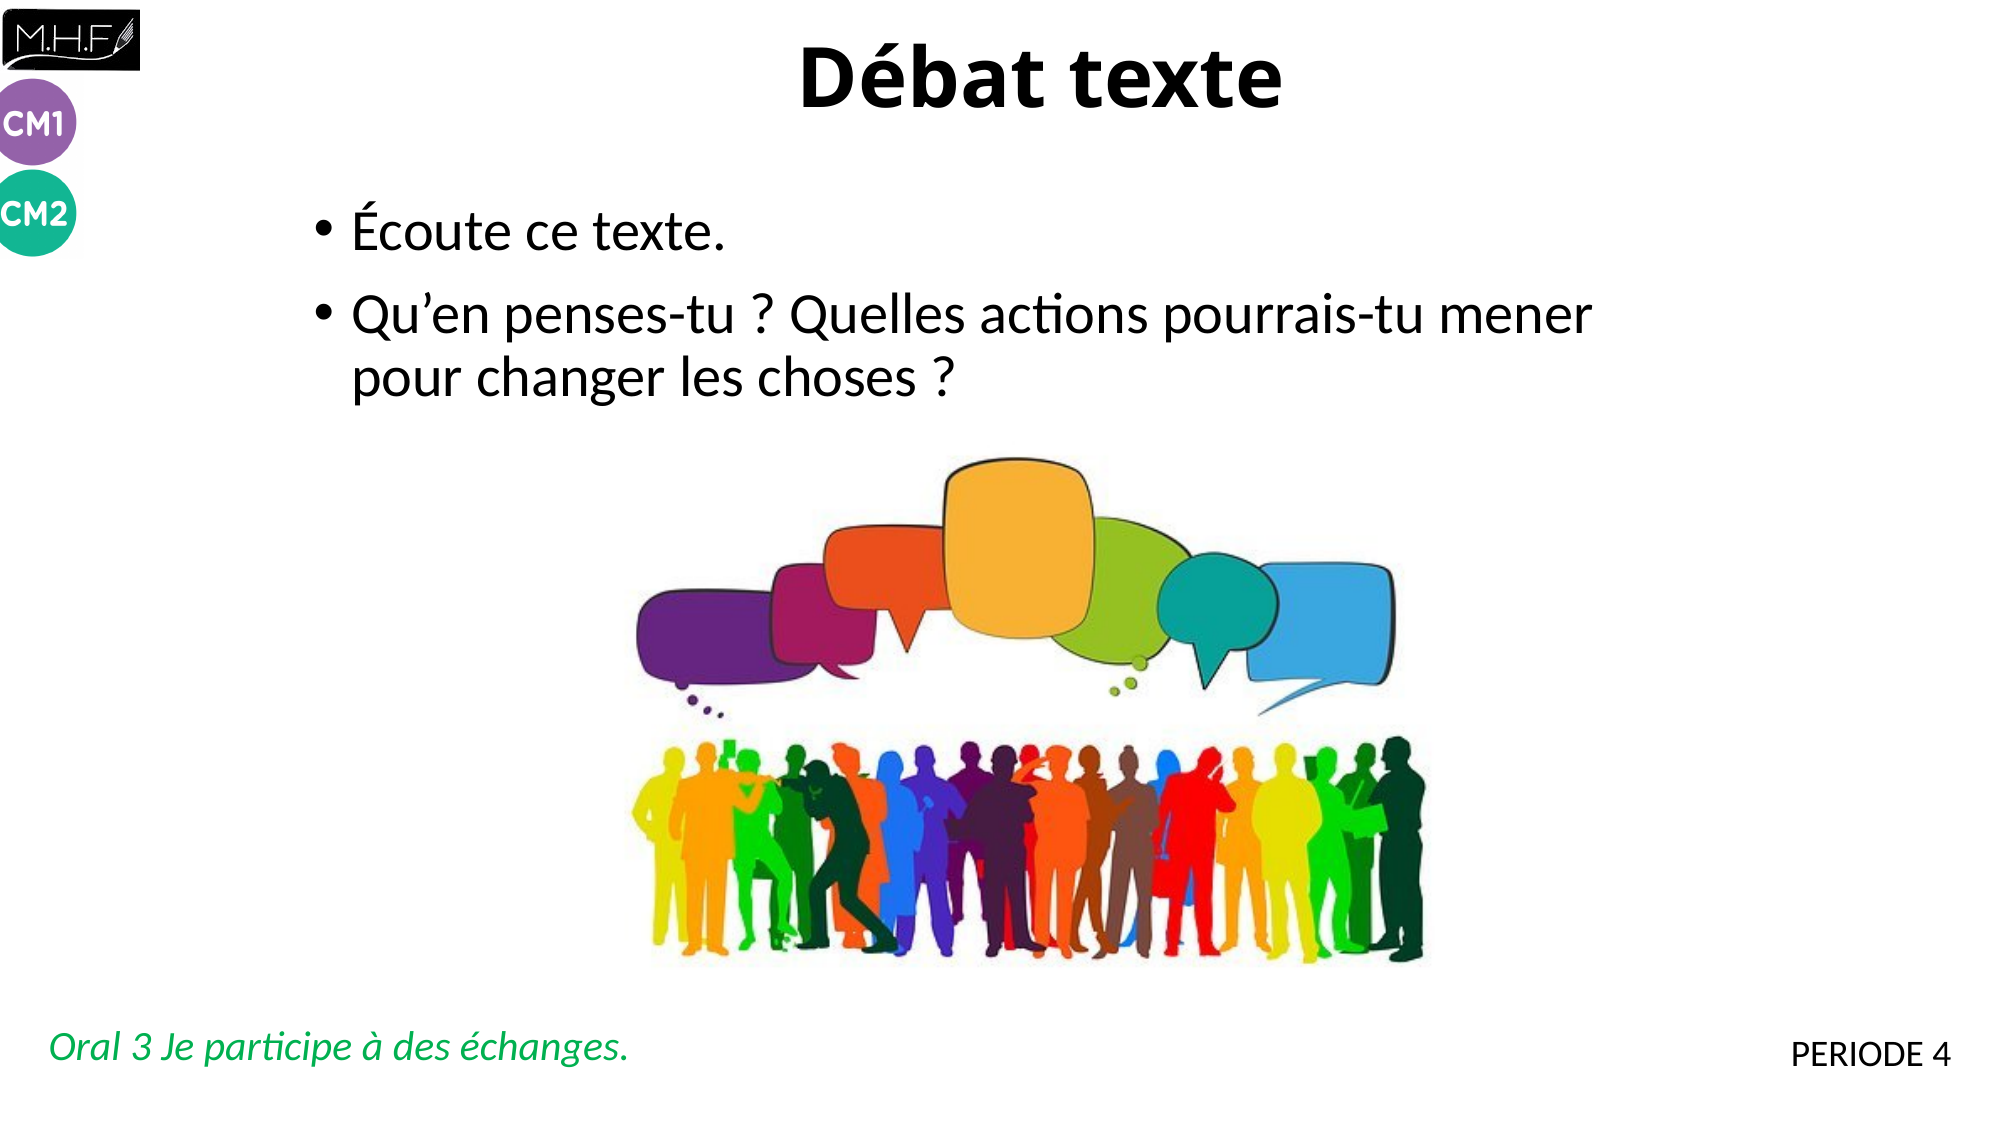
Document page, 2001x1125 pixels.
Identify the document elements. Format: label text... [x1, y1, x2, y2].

picture [597, 429, 1455, 1001]
picture [0, 7, 140, 259]
text_box Oral 3 Je participe à des échanges. [33, 1011, 1404, 1077]
title Débat texte [781, 25, 1455, 137]
text_box Écoute ce texte. Qu’en penses-tu ? Quelles actions pourrais-tu mener pour changer les choses ? [298, 192, 1658, 429]
text_box PERIODE 4 [1362, 1021, 1967, 1082]
